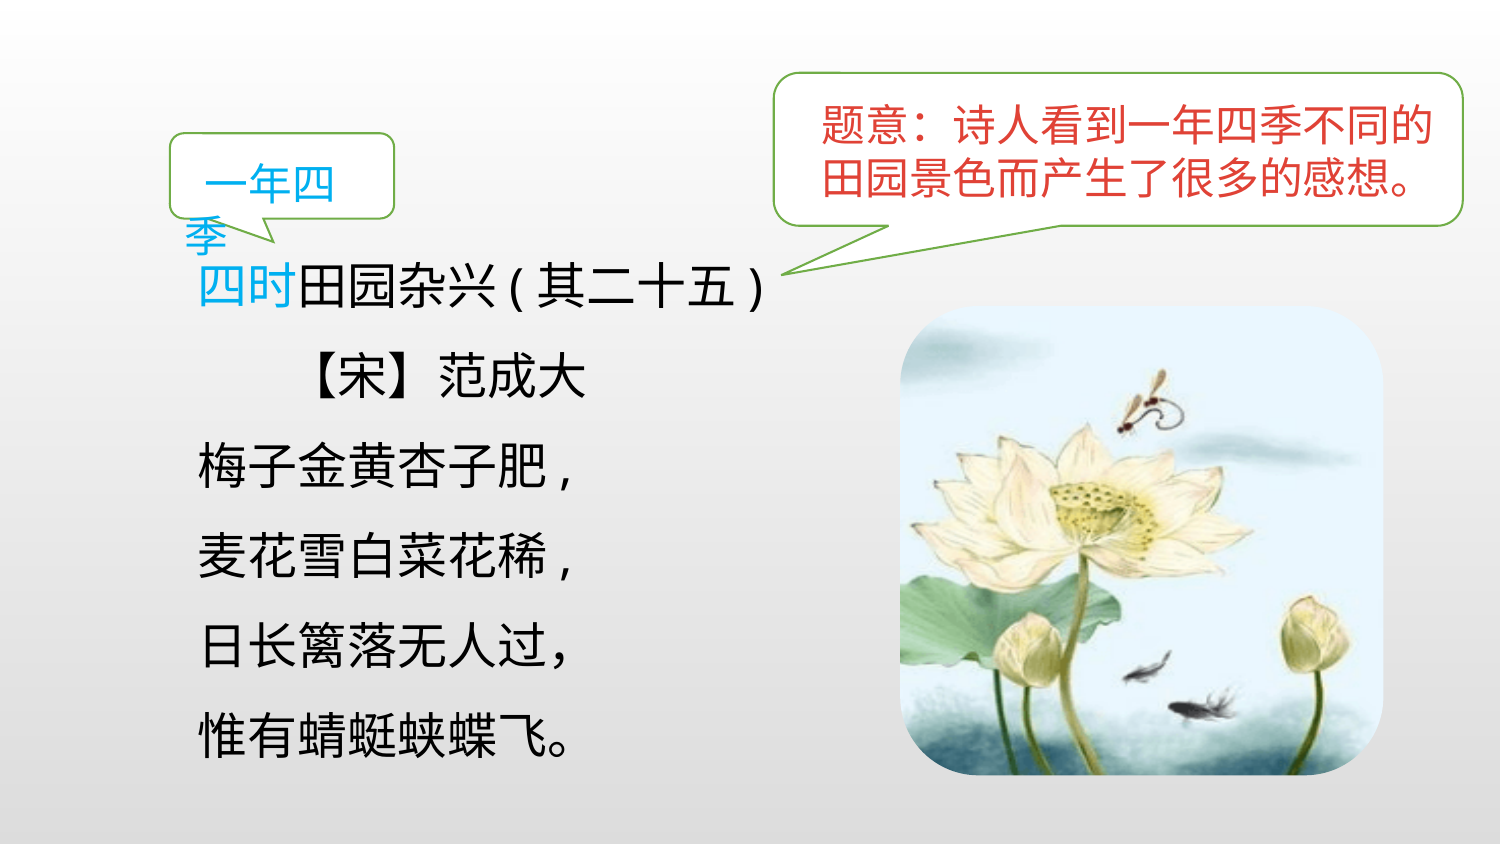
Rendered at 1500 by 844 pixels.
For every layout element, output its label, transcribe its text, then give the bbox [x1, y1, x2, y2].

picture [900, 305, 1384, 776]
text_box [773, 72, 1463, 226]
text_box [169, 133, 395, 219]
text_box 四时田园杂兴(其二十五) 【宋】范成大 梅子金黄杏子肥, 麦花雪白菜花稀, 日长篱落无人过， 惟有蜻蜓蛱蝶飞。 [106, 218, 920, 770]
